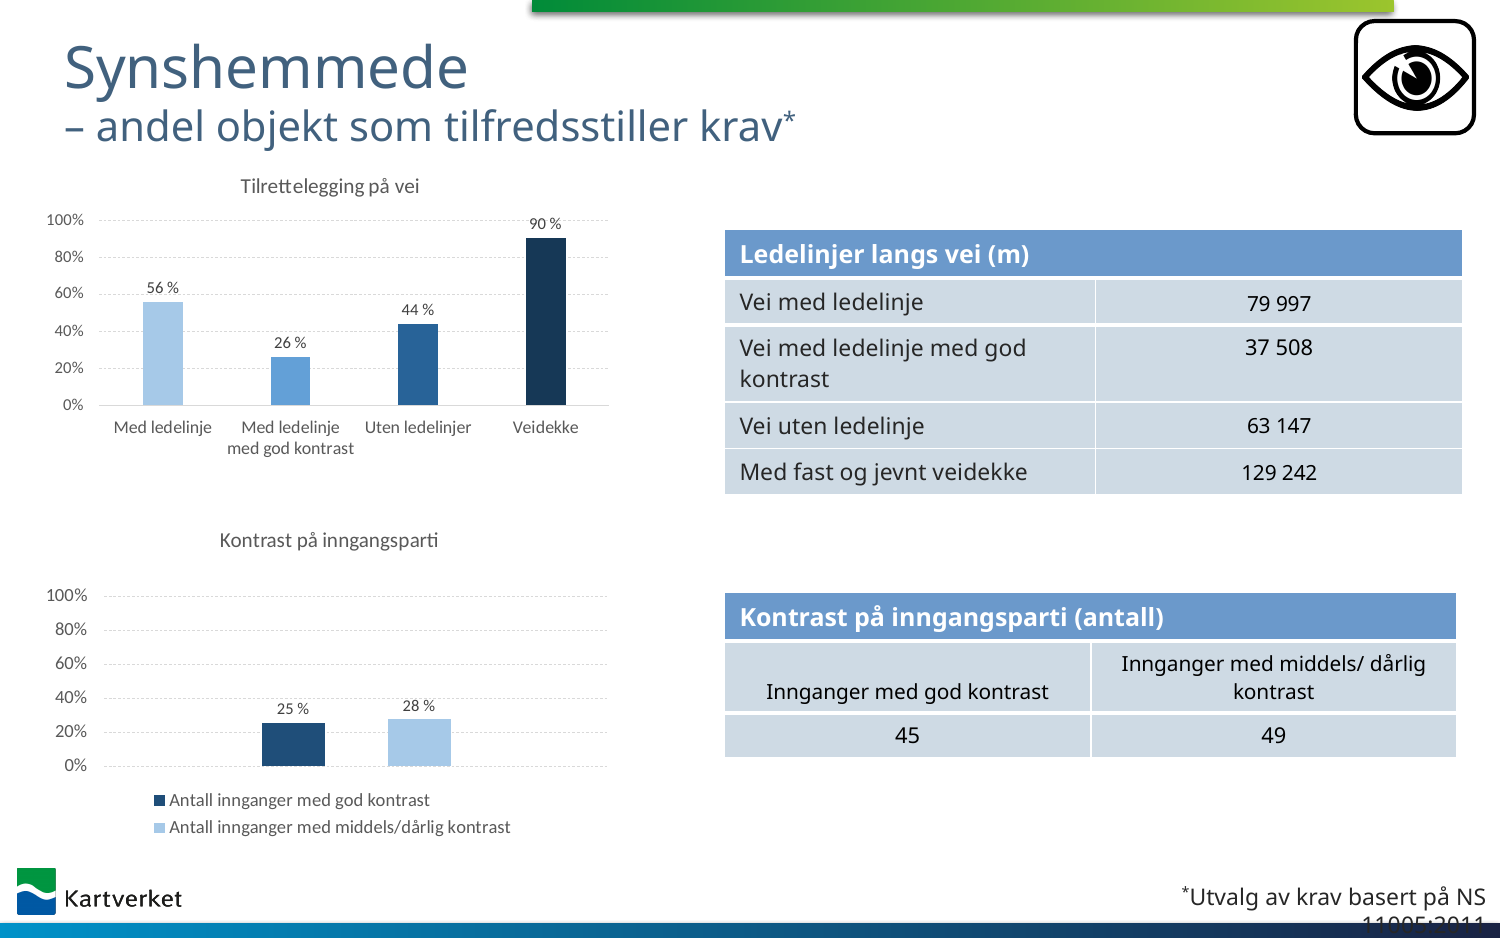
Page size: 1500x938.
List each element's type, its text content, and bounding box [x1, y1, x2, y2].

table_cell Innganger med middels/ dårlig kontrast [1092, 643, 1456, 711]
picture [41, 520, 618, 846]
table_cell 79 997 [1096, 280, 1462, 323]
table_header Kontrast på inngangsparti (antall) [725, 593, 1456, 639]
table_cell Vei med ledelinje med god kontrast [725, 327, 1095, 401]
text_box Synshemmede – andel objekt som tilfredsstiller krav* [49, 24, 1431, 158]
table_cell 129 242 [1096, 449, 1462, 494]
table_cell Vei med ledelinje [725, 280, 1095, 323]
table_cell 45 [725, 715, 1090, 757]
table_header Ledelinjer langs vei (m) [725, 230, 1462, 276]
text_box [1355, 20, 1475, 134]
table_cell Vei uten ledelinje [725, 403, 1095, 448]
table_cell 37 508 [1096, 327, 1462, 401]
table_cell Innganger med god kontrast [725, 643, 1090, 711]
picture [41, 166, 619, 492]
table_cell 49 [1092, 715, 1456, 757]
table_cell Med fast og jevnt veidekke [725, 449, 1095, 494]
table_cell 63 147 [1096, 403, 1462, 448]
text_box *Utvalg av krav basert på NS 11005:2011 [1068, 873, 1500, 938]
